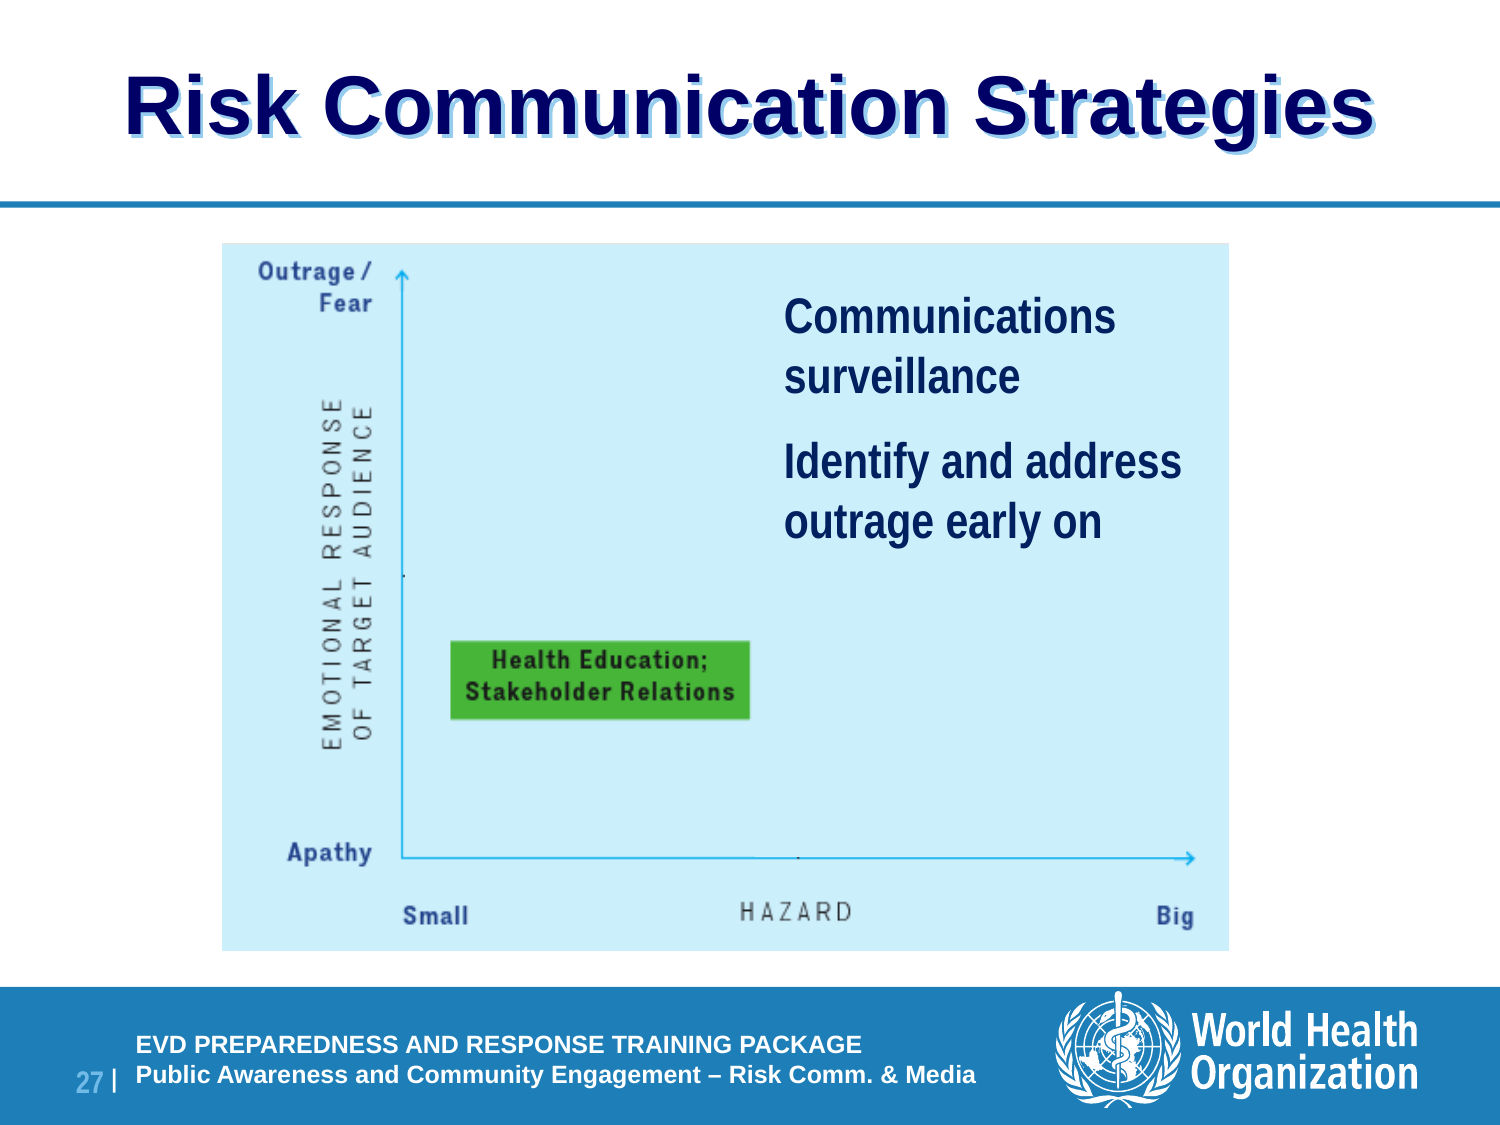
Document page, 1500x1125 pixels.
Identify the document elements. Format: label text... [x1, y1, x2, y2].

title Risk Communication Strategies [0, 0, 1500, 204]
picture [222, 243, 1229, 952]
